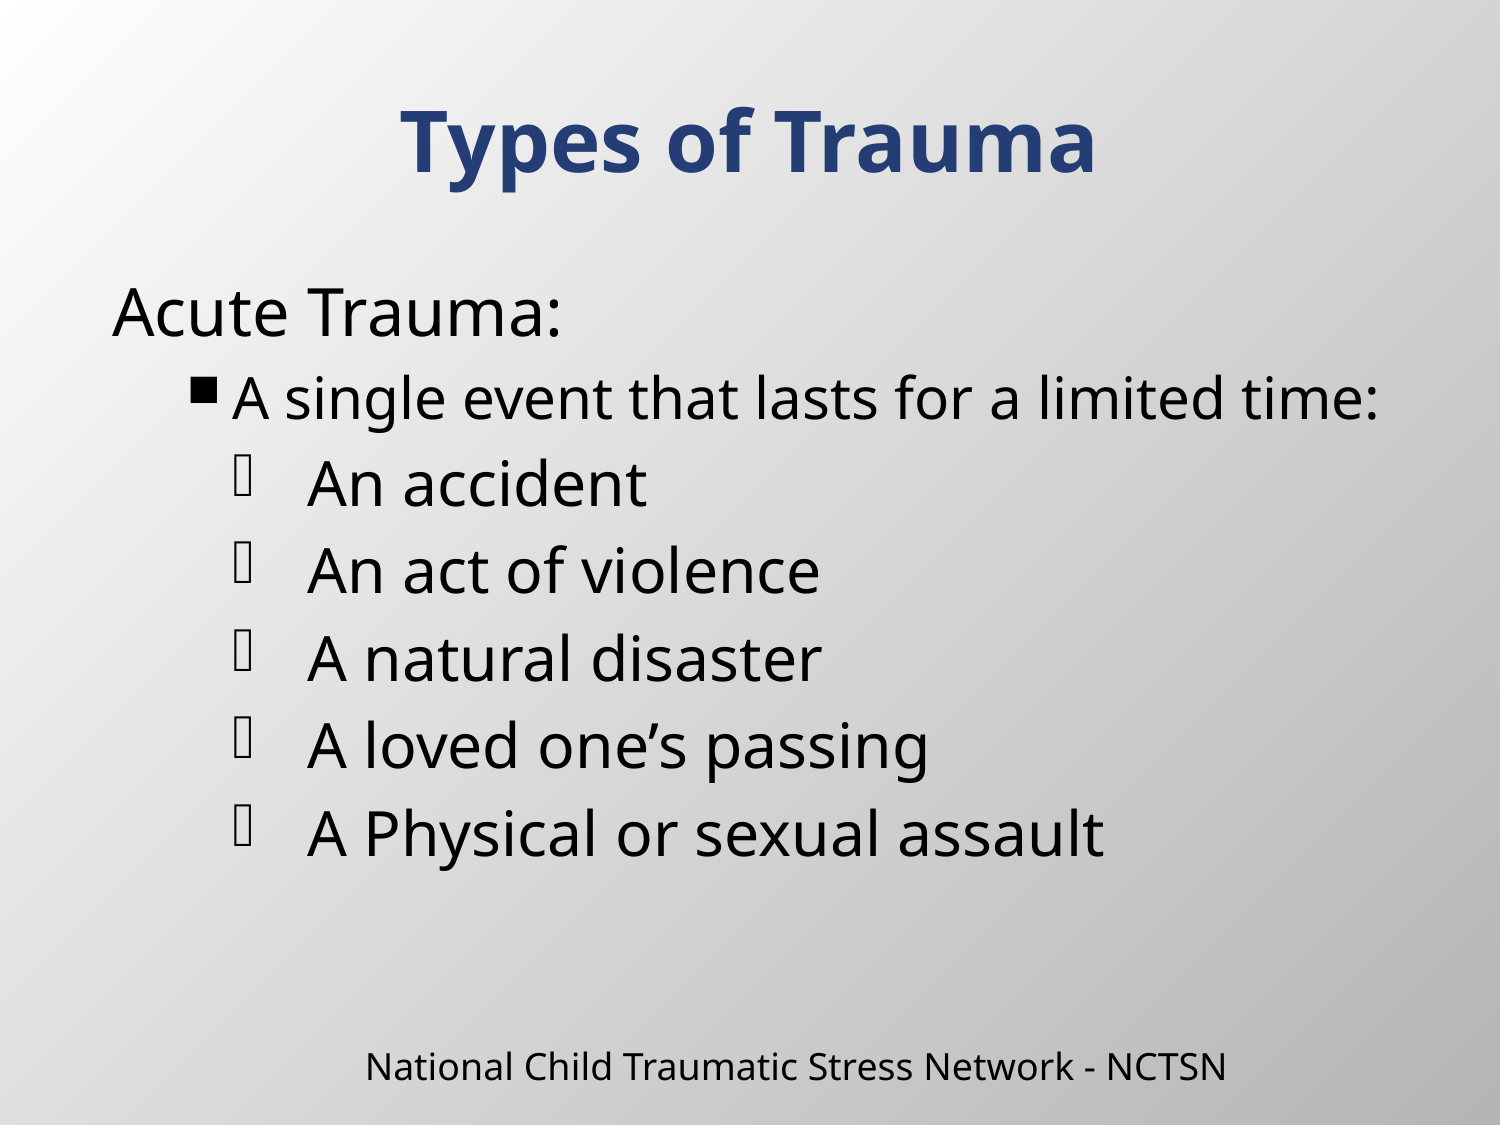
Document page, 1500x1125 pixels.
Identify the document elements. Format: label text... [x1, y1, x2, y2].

title Types of Trauma [75, 45, 1425, 233]
text_box National Child Traumatic Stress Network - NCTSN [349, 1035, 1457, 1096]
list Acute Trauma: A single event that lasts for a limited time: An accident An act of violence A natural disaster A loved one’s passing A Physical or sexual assault [75, 262, 1425, 1035]
